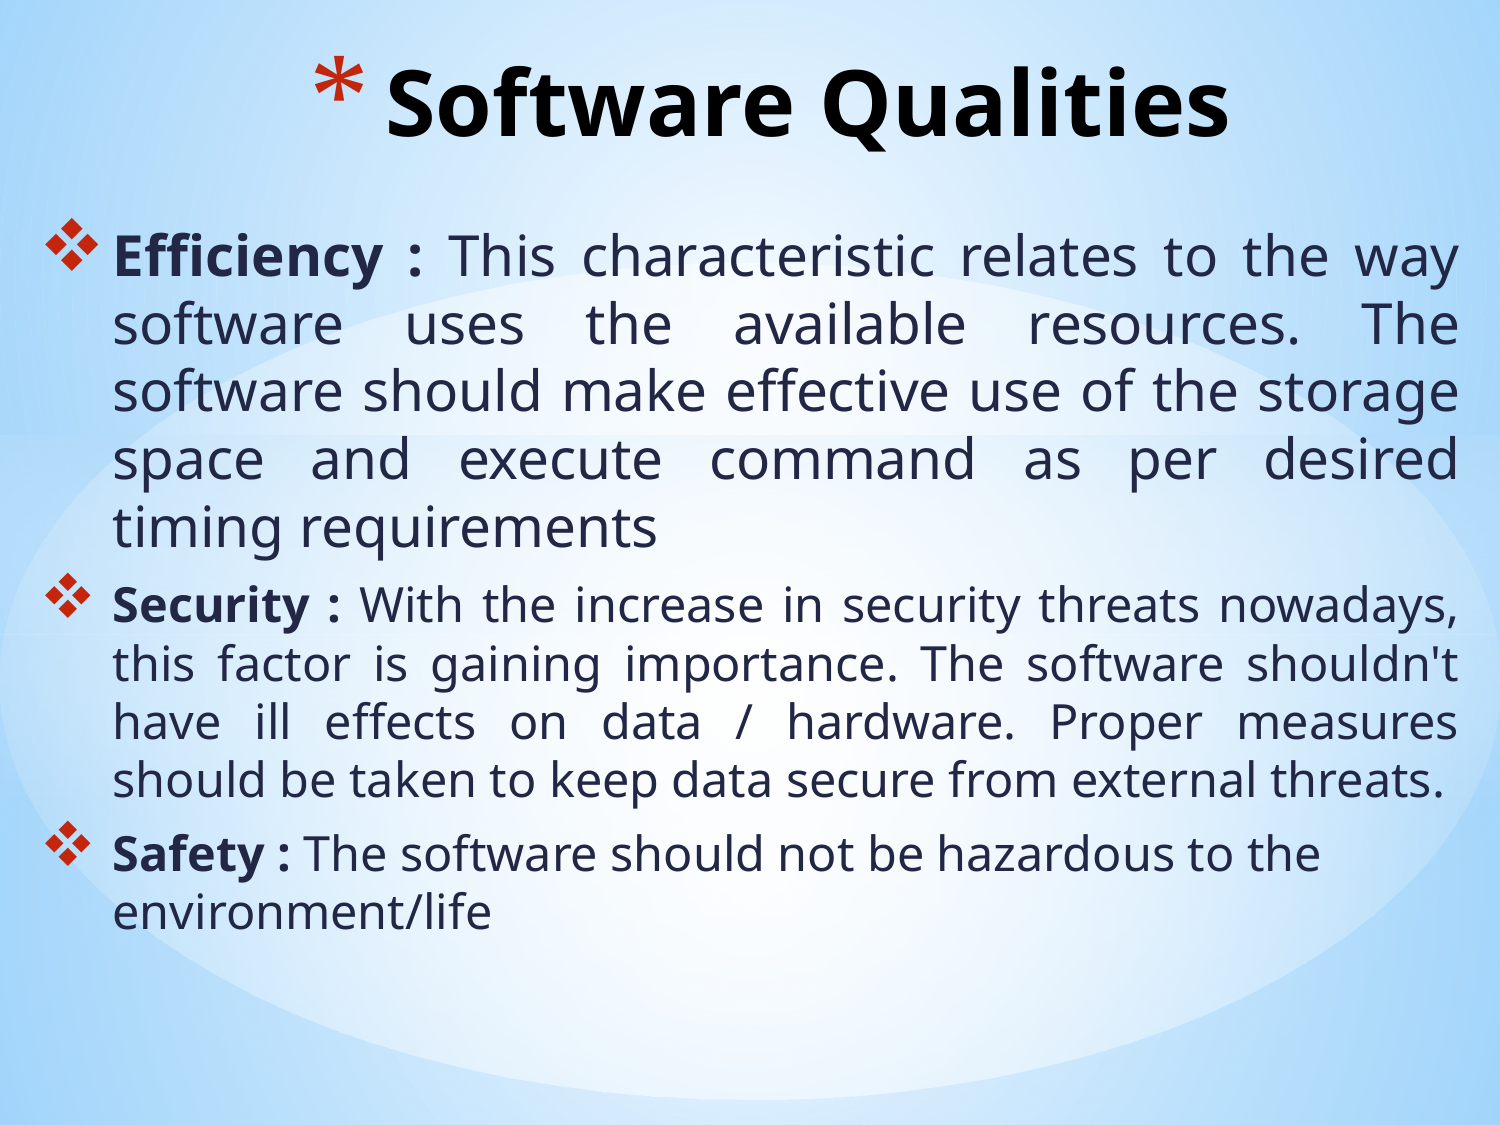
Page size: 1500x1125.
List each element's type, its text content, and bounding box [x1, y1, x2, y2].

title Software Qualities [12, 37, 1500, 200]
subtitle Efficiency : This characteristic relates to the way software uses the available resources. The software should make effective use of the storage space and execute command as per desired timing requirements Security : With the increase in security threats nowadays, this factor is gaining importance. The software shouldn't have ill effects on data / hardware. Proper measures should be taken to keep data secure from external threats. Safety : The software should not be hazardous to the environment/life [24, 212, 1475, 1013]
